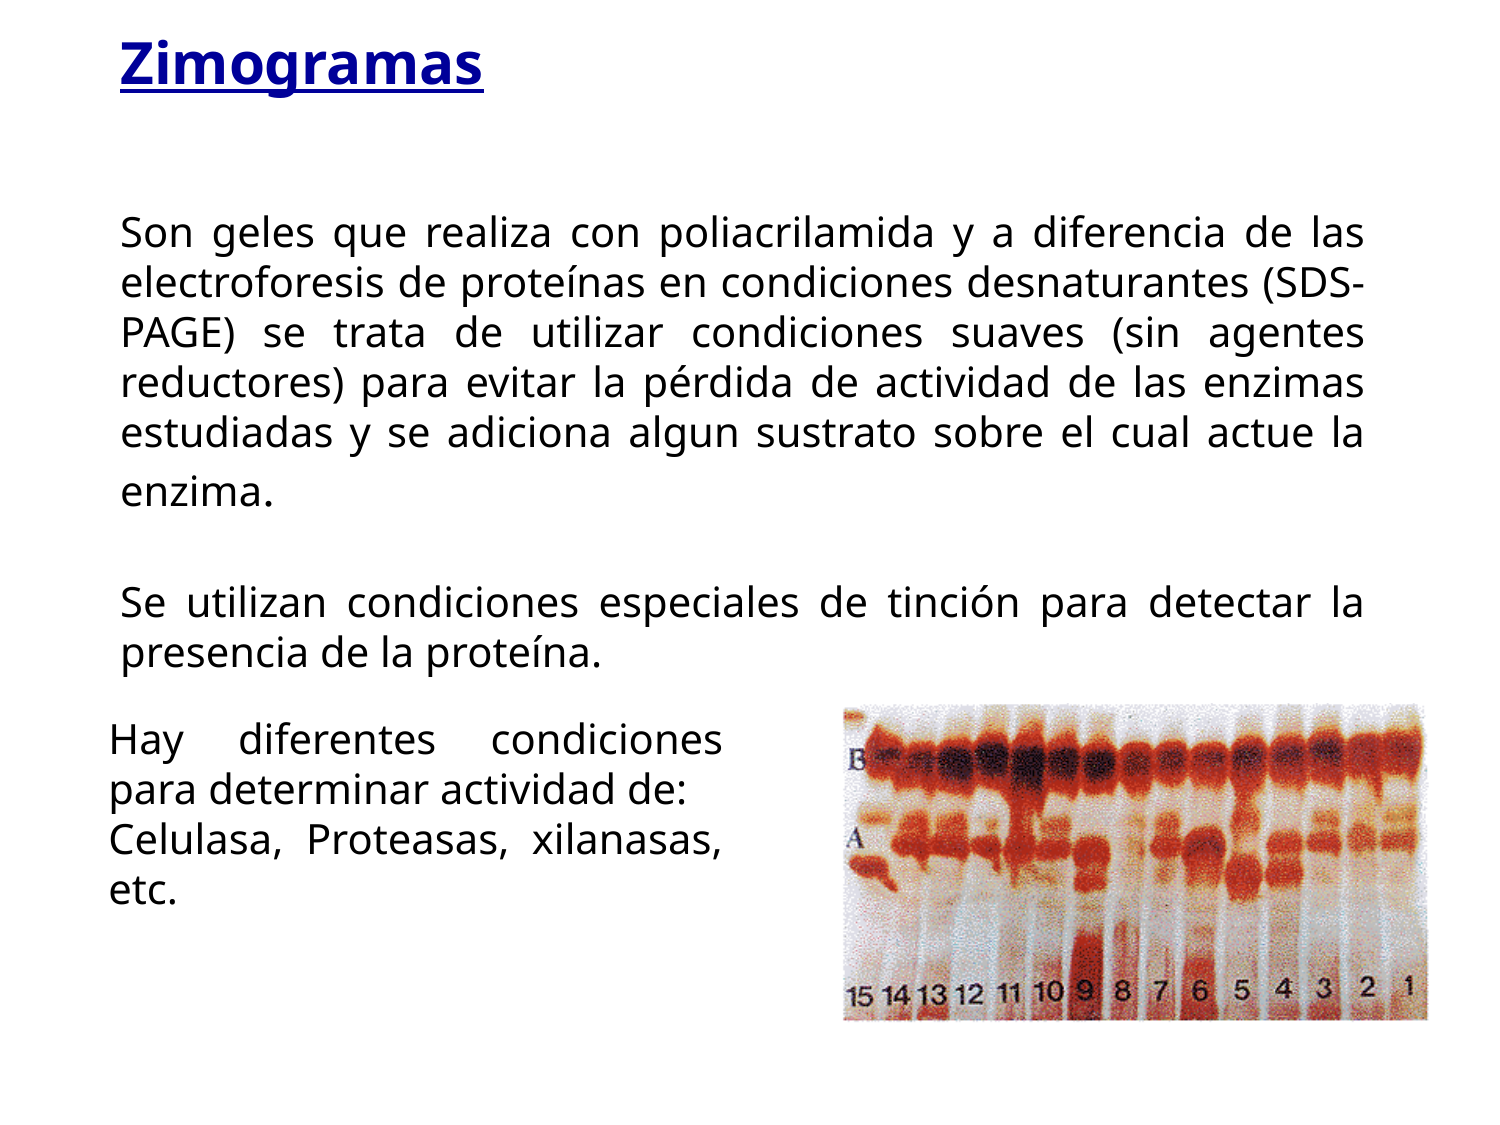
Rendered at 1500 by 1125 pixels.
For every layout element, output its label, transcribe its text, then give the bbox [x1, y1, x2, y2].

picture [820, 702, 1454, 1041]
text_box Zimogramas Son geles que realiza con poliacrilamida y a diferencia de las electroforesis de proteínas en condiciones desnaturantes (SDS-PAGE) se trata de utilizar condiciones suaves (sin agentes reductores) para evitar la pérdida de actividad de las enzimas estudiadas y se adiciona algun sustrato sobre el cual actue la enzima. Se utilizan condiciones especiales de tinción para detectar la presencia de la proteína. [105, 187, 1381, 375]
text_box Hay diferentes condiciones para determinar actividad de: Celulasa, Proteasas, xilanasas, etc. [93, 539, 739, 727]
